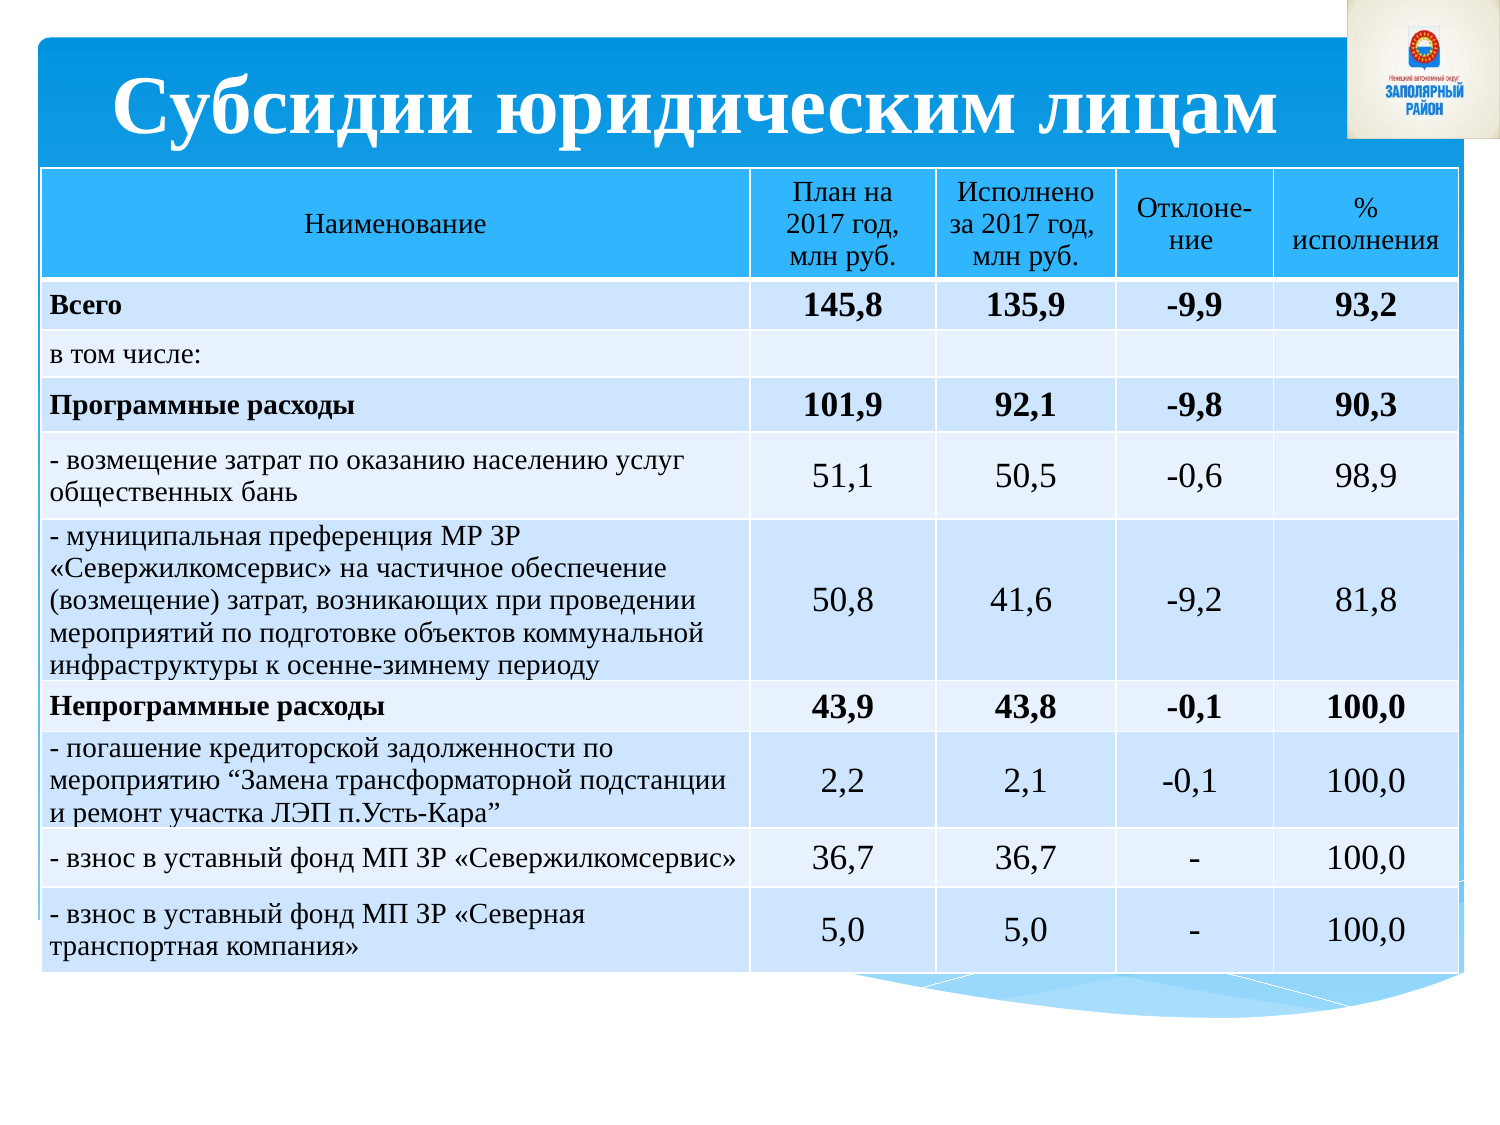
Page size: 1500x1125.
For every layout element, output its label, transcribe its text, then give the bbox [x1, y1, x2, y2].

table_cell 100,0 [1274, 888, 1458, 972]
table_cell 92,1 [937, 378, 1115, 431]
table_cell 93,2 [1274, 282, 1458, 329]
table_cell 100,0 [1274, 829, 1458, 886]
table_cell - возмещение затрат по оказанию населению услуг общественных бань [42, 433, 749, 518]
table_cell 100,0 [1274, 732, 1458, 827]
table_cell 2,1 [937, 732, 1115, 827]
table_cell 101,9 [751, 378, 935, 431]
table_cell Всего [42, 282, 749, 329]
table_cell 98,9 [1274, 433, 1458, 518]
table_cell 135,9 [937, 282, 1115, 329]
table_cell Программные расходы [42, 378, 749, 431]
table_cell [1117, 331, 1273, 376]
table_header План на 2017 год, млн руб. [751, 169, 935, 277]
table_cell -0,1 [1117, 681, 1273, 731]
table_cell 5,0 [751, 888, 935, 972]
table_cell 36,7 [937, 829, 1115, 886]
table_cell -9,8 [1117, 378, 1273, 431]
table_cell 43,8 [937, 681, 1115, 731]
table_cell 41,6 [937, 520, 1115, 680]
table_cell - муниципальная преференция МР ЗР «Севержилкомсервис» на частичное обеспечение (возмещение) затрат, возникающих при проведении мероприятий по подготовке объектов коммунальной инфраструктуры к осенне-зимнему периоду [42, 520, 749, 680]
table_header % исполнения [1274, 169, 1458, 277]
table_cell Непрограммные расходы [42, 681, 749, 731]
table_cell 50,8 [751, 520, 935, 680]
table_cell -0,1 [1117, 732, 1273, 827]
table_cell 100,0 [1274, 681, 1458, 731]
picture [1347, 0, 1500, 139]
table_cell -0,6 [1117, 433, 1273, 518]
text_box Субсидии юридическим лицам [53, 42, 1317, 158]
table_cell 36,7 [751, 829, 935, 886]
table_header Исполнено за 2017 год, млн руб. [937, 169, 1115, 277]
table_cell 51,1 [751, 433, 935, 518]
table_header Отклоне-ние [1117, 169, 1273, 277]
table_cell 81,8 [1274, 520, 1458, 680]
table_cell [937, 331, 1115, 376]
table_cell 50,5 [937, 433, 1115, 518]
table_cell в том числе: [42, 331, 749, 376]
table_cell - [1117, 829, 1273, 886]
table_cell 2,2 [751, 732, 935, 827]
table_cell -9,9 [1117, 282, 1273, 329]
table_cell - [1117, 888, 1273, 972]
table_cell [1274, 331, 1458, 376]
table_cell 5,0 [937, 888, 1115, 972]
table_cell 145,8 [751, 282, 935, 329]
table_cell - взнос в уставный фонд МП ЗР «Севержилкомсервис» [42, 829, 749, 886]
table_cell -9,2 [1117, 520, 1273, 680]
table_cell - погашение кредиторской задолженности по мероприятию “Замена трансформаторной подстанции и ремонт участка ЛЭП п.Усть-Кара” [42, 732, 749, 827]
table_cell [751, 331, 935, 376]
table_cell 43,9 [751, 681, 935, 731]
table_header Наименование [42, 169, 749, 277]
table_cell - взнос в уставный фонд МП ЗР «Северная транспортная компания» [42, 888, 749, 972]
table_cell 90,3 [1274, 378, 1458, 431]
